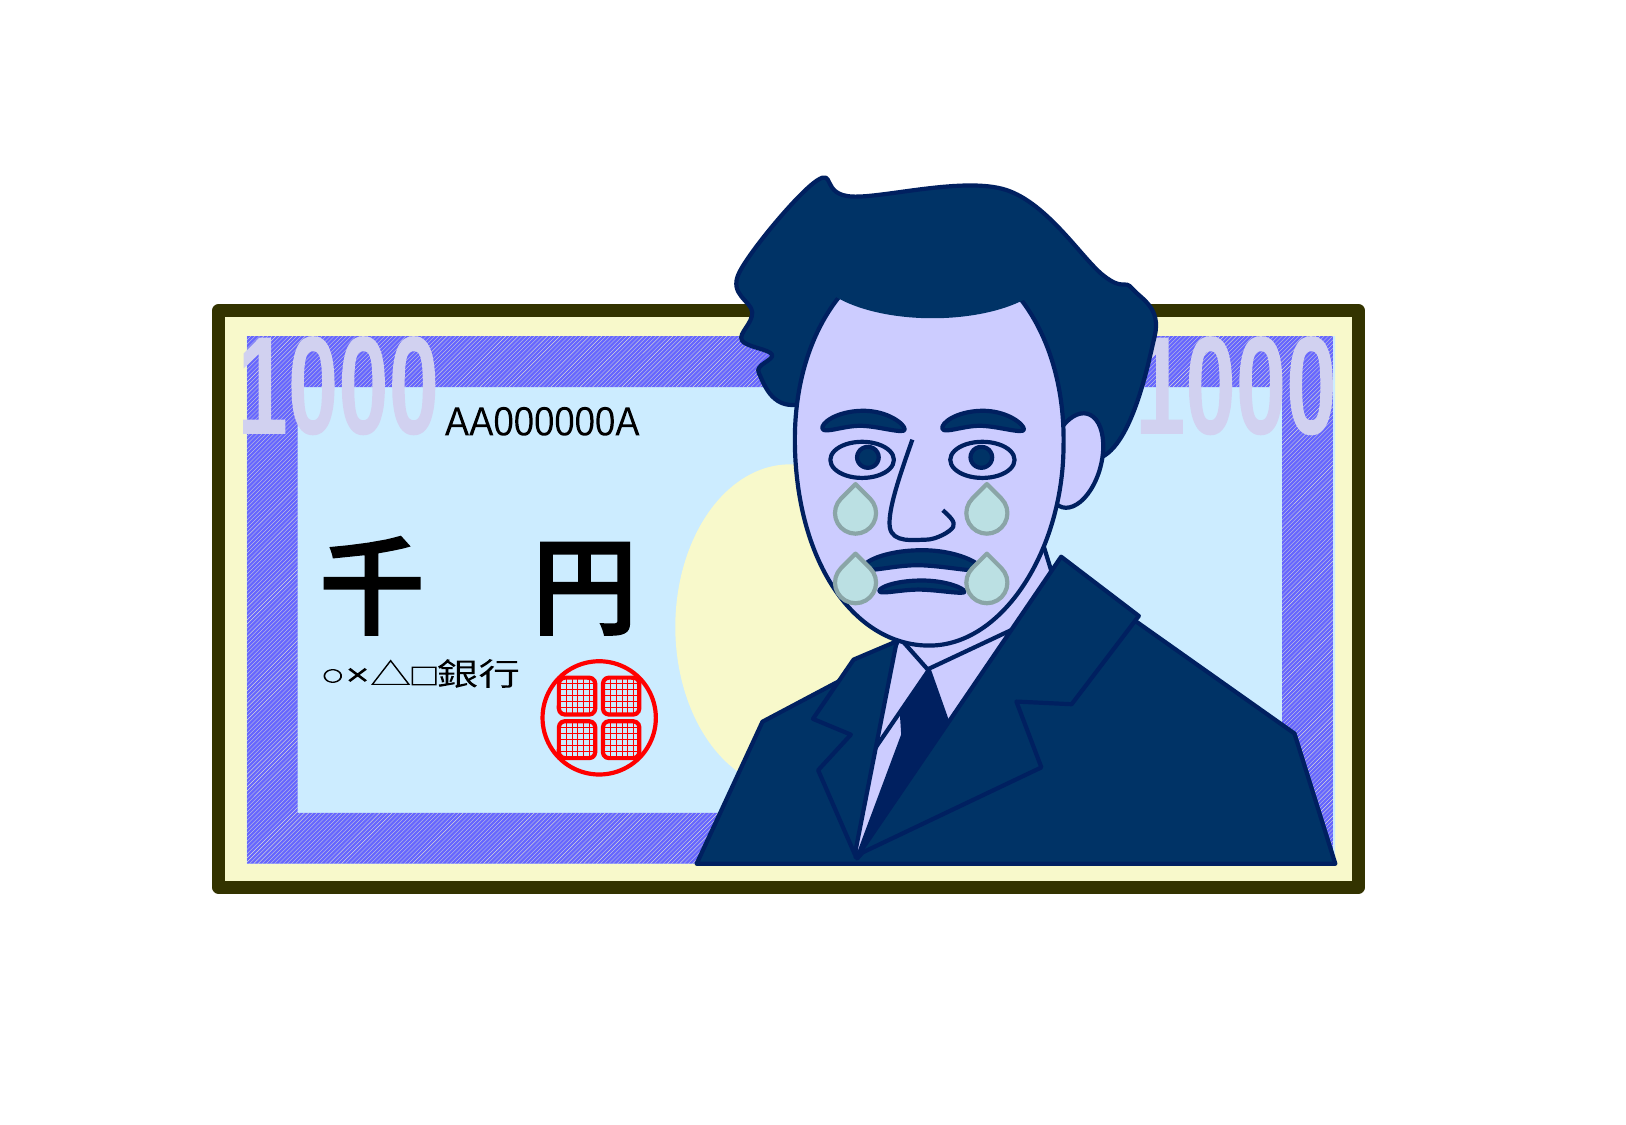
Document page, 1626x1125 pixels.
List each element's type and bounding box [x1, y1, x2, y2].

text_box [218, 176, 1359, 888]
